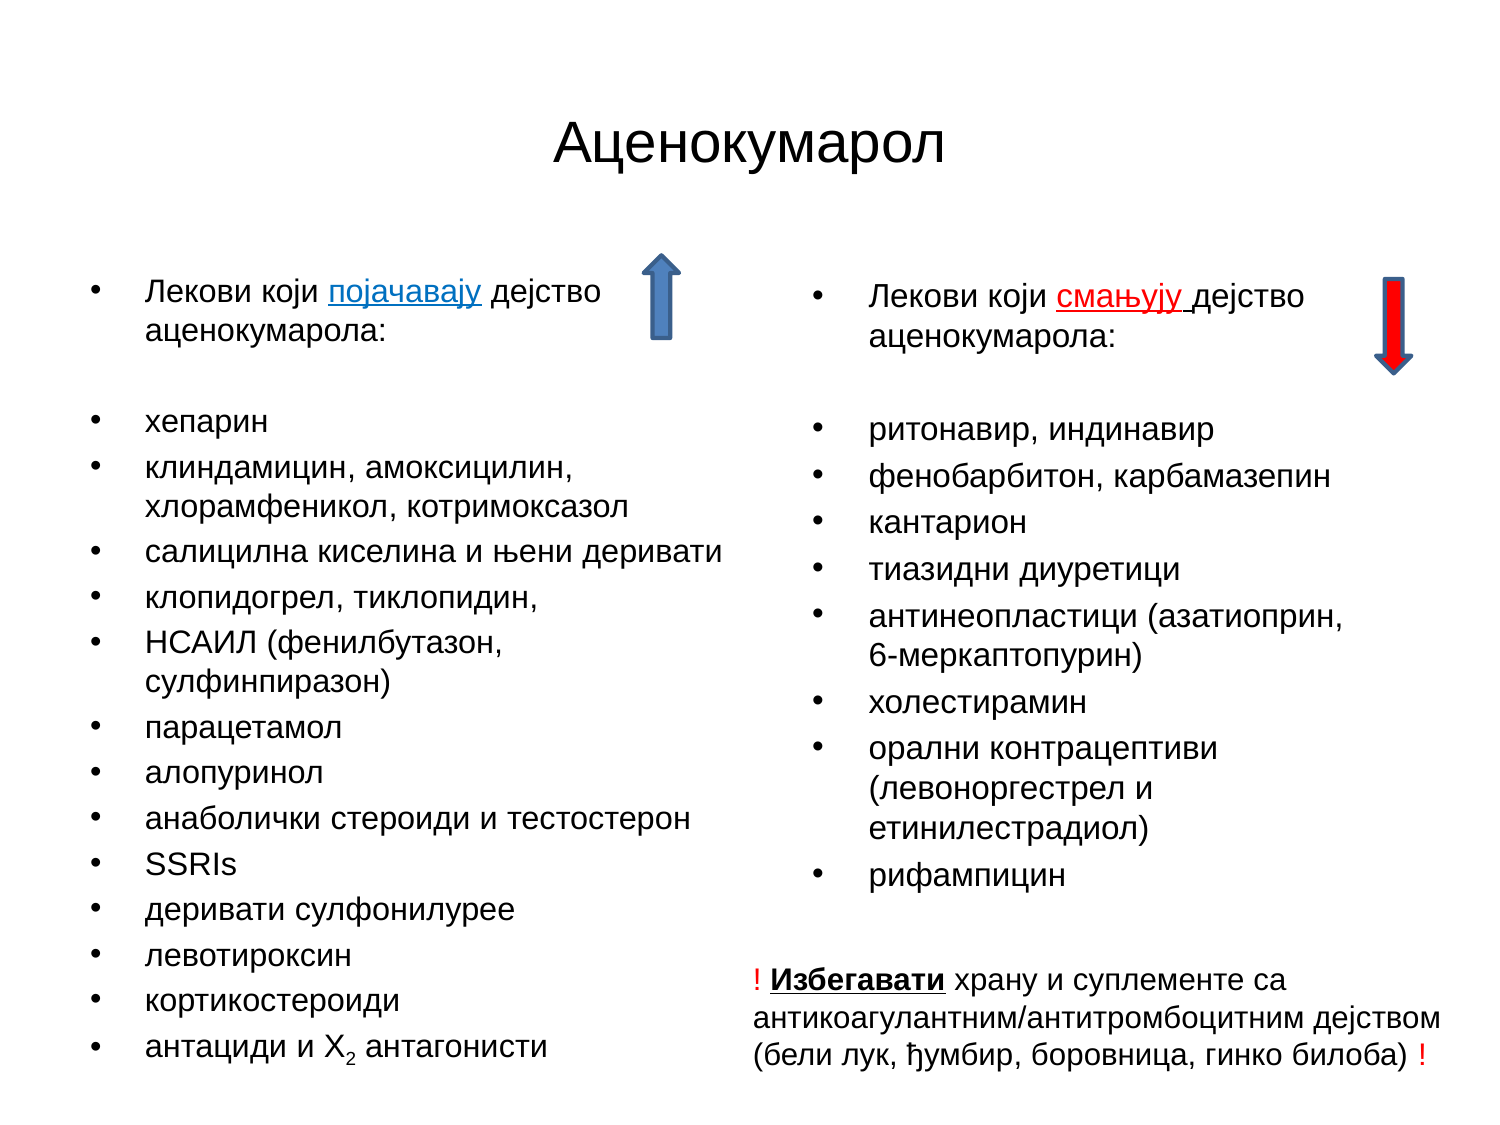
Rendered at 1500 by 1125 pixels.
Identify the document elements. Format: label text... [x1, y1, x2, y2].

title Аценокумарол [75, 45, 1425, 233]
text_box [1374, 276, 1414, 376]
text_box Лекови који смањују дејство аценокумарола: ритонавир, индинавир фенобарбитон, карбамазепин кантарион тиазидни диуретици антинеопластици (азатиоприн, 6-меркаптопурин) холестирамин орални контрацептиви (левоноргестрел и етинилестрадиол) рифампицин [797, 267, 1378, 941]
text_box [641, 253, 682, 341]
list Лекови који појачавају дејство аценокумарола: хепарин клиндамицин, амоксицилин, хлорамфеникол, котримоксазол салицилна киселина и њени деривати клопидогрел, тиклопидин, НСАИЛ (фенилбутазон, сулфинпиразон) парацетамол алопуринол анаболички стероиди и тестостерoн SSRIs деривати сулфонилурее левотироксин кортикостероиди антациди и Х2 антагонисти [75, 262, 739, 1094]
text_box ! Избегавати храну и суплементе са антикоагулантним/антитромбоцитним дејством (бели лук, ђумбир, боровница, гинко билоба) ! [738, 952, 1500, 1080]
